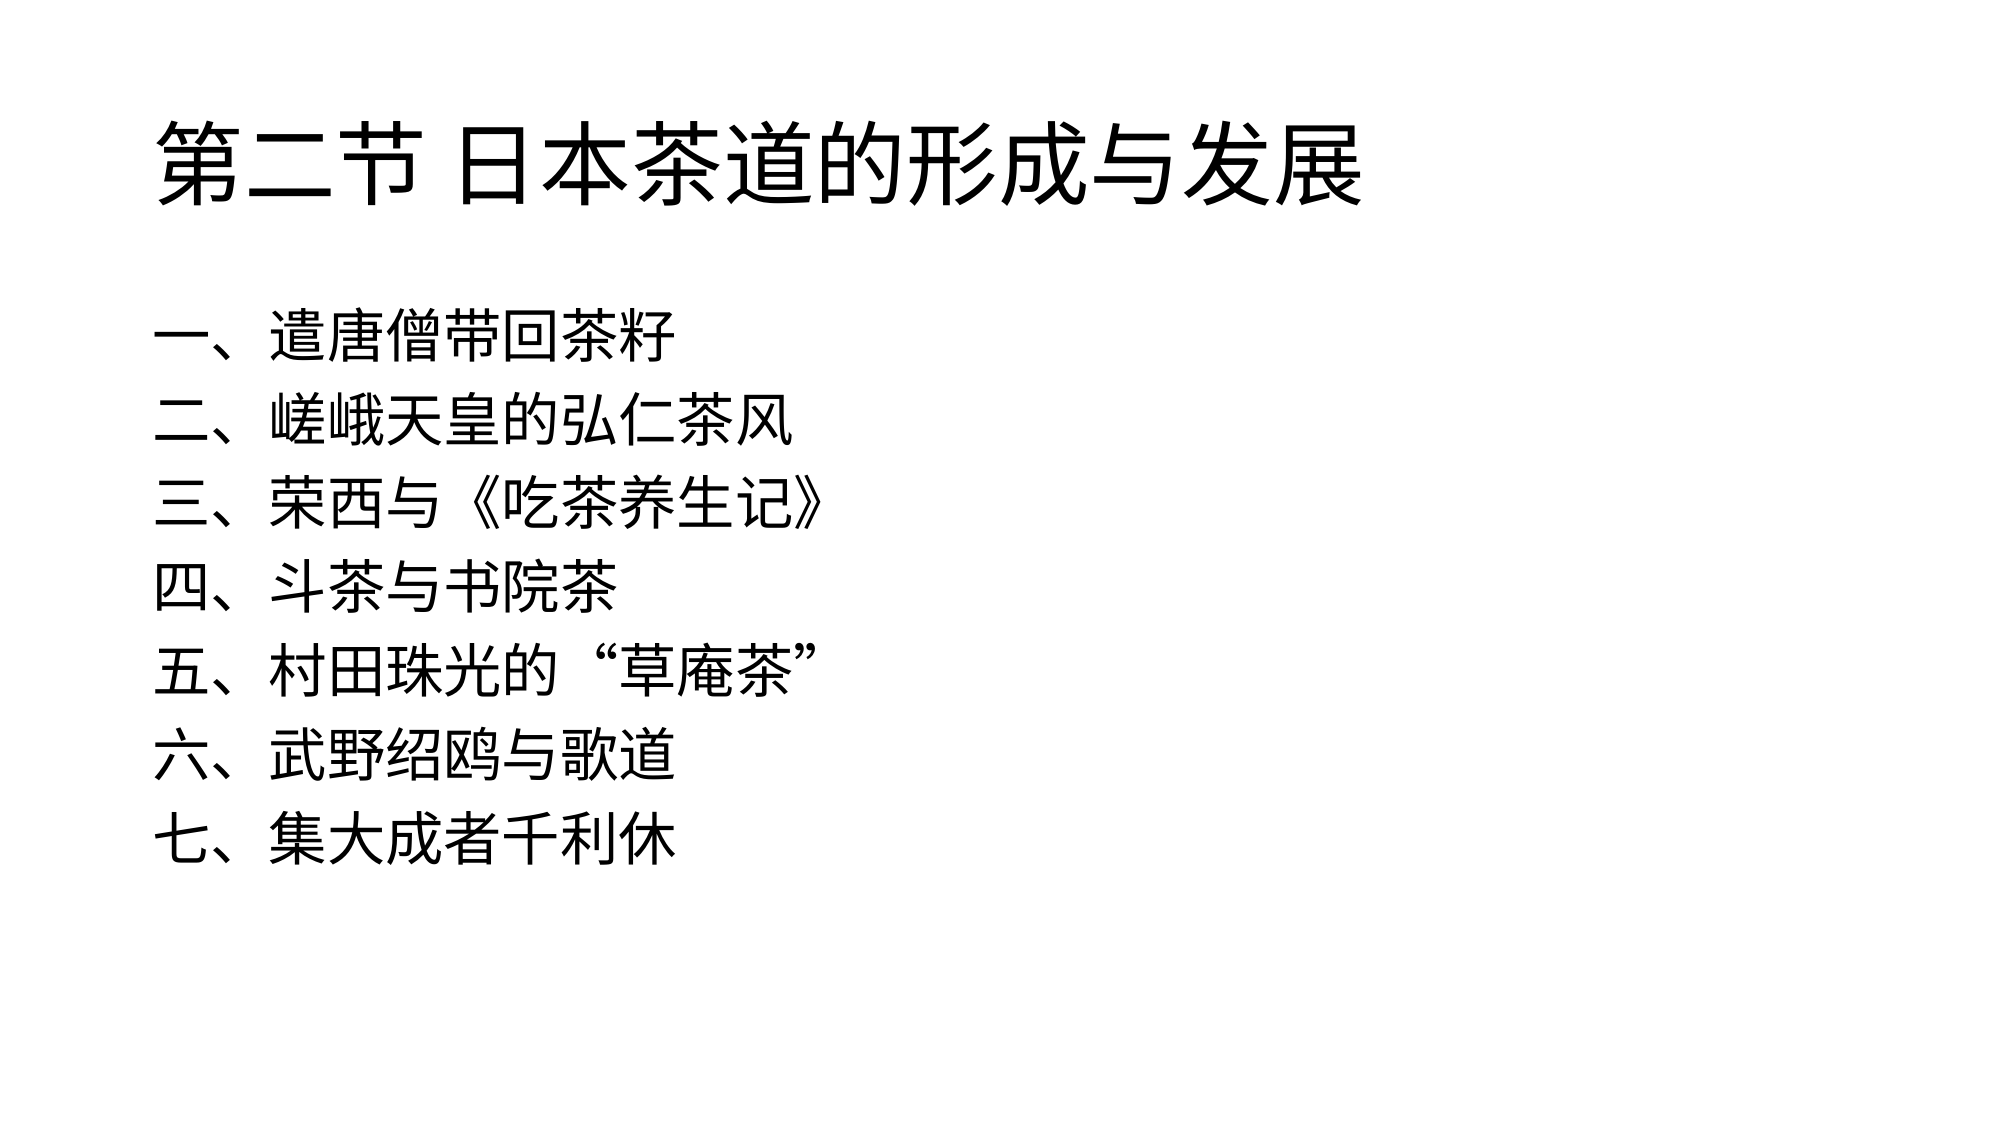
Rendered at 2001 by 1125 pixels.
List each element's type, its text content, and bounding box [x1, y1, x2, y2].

list 一、遣唐僧带回茶籽 二、嵯峨天皇的弘仁茶风 三、荣西与《吃茶养生记》 四、斗茶与书院茶 五、村田珠光的“草庵茶” 六、武野绍鸥与歌道 七、集大成者千利休 [137, 299, 1863, 1014]
title 第二节 日本茶道的形成与发展 [137, 59, 1863, 278]
